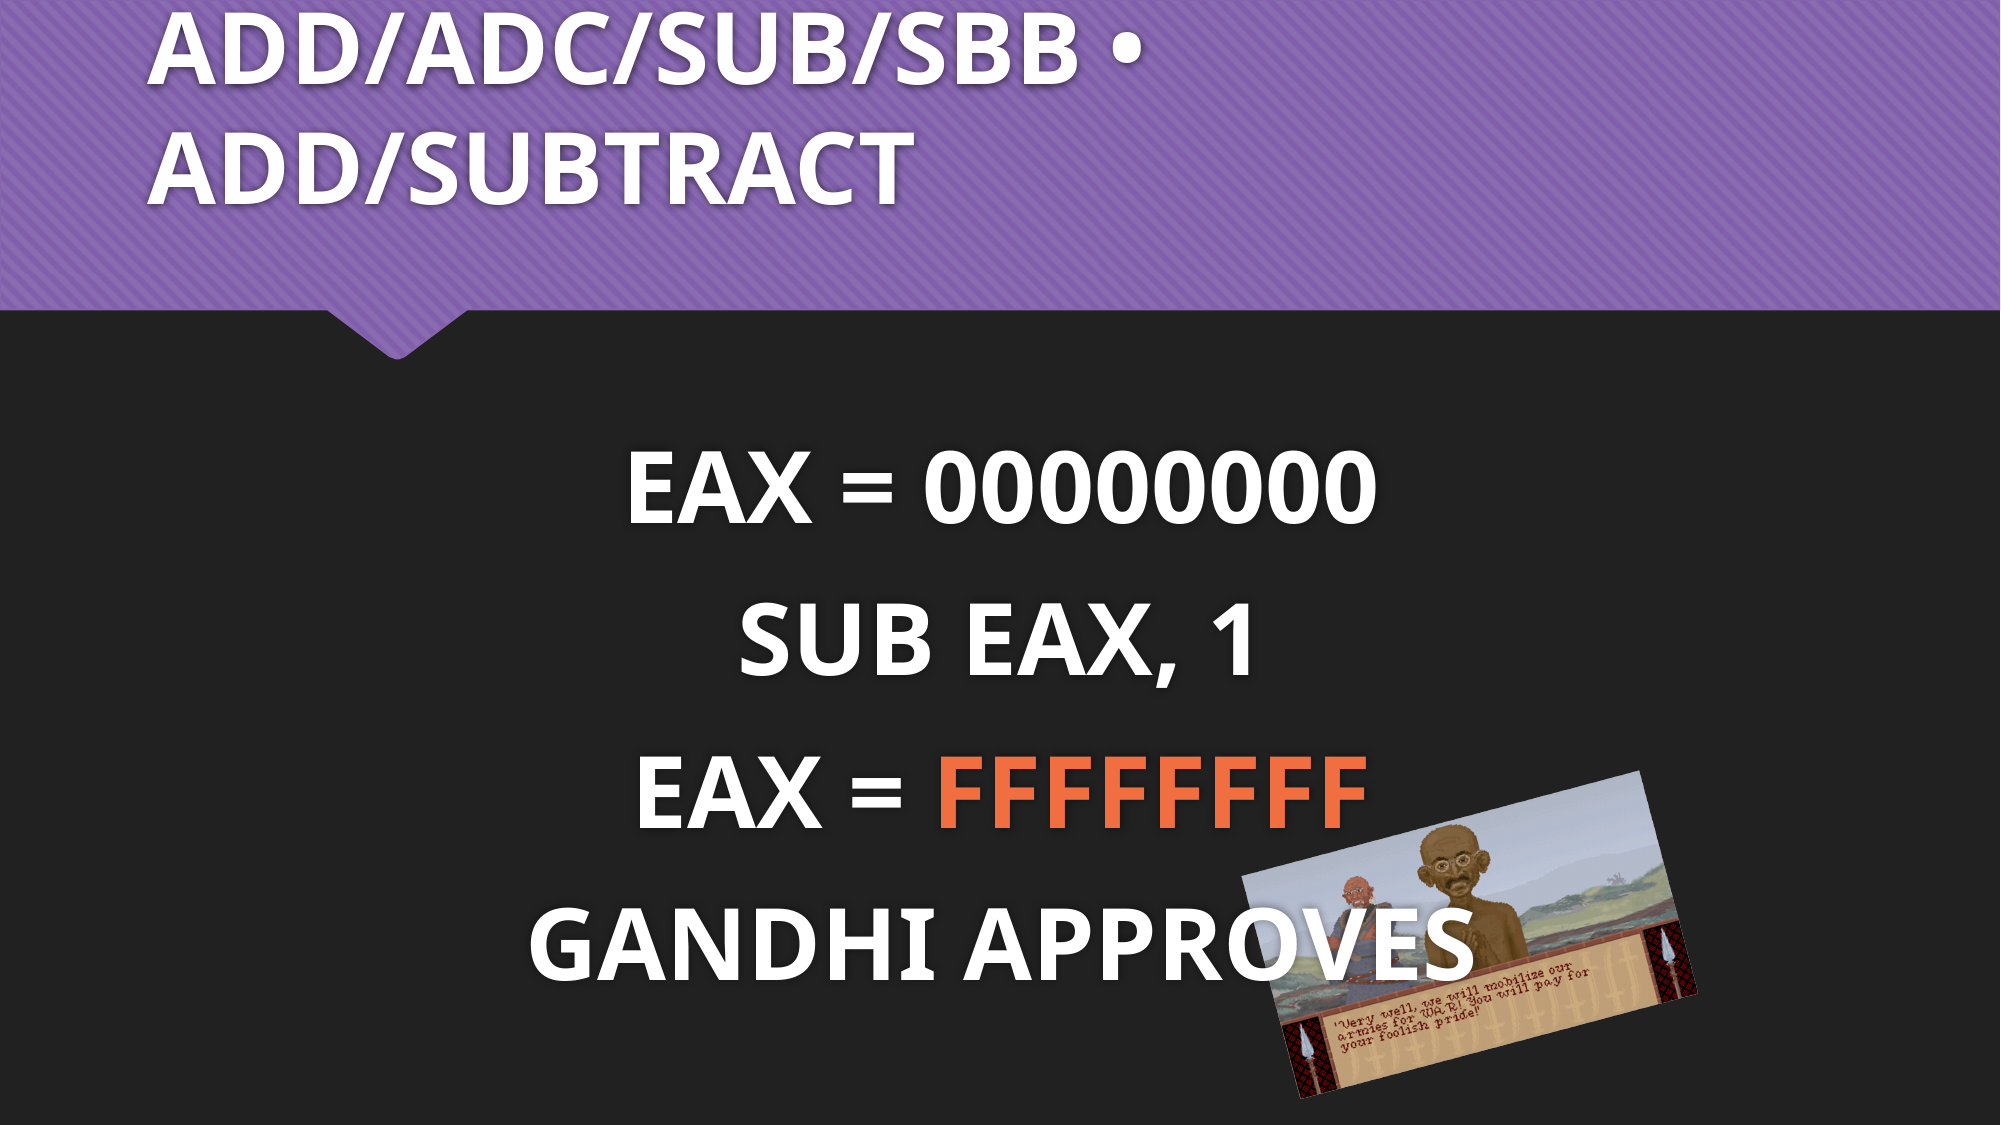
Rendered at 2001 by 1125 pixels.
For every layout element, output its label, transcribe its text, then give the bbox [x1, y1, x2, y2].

list EAX = 00000000 SUB EAX, 1 EAX = FFFFFFFF GANDHI APPROVES [84, 364, 1919, 1060]
title ADD/ADC/SUB/SBB • ADD/SUBTRACT [132, 73, 1868, 233]
picture [1263, 819, 1675, 1050]
picture [1291, 1060, 1444, 1098]
